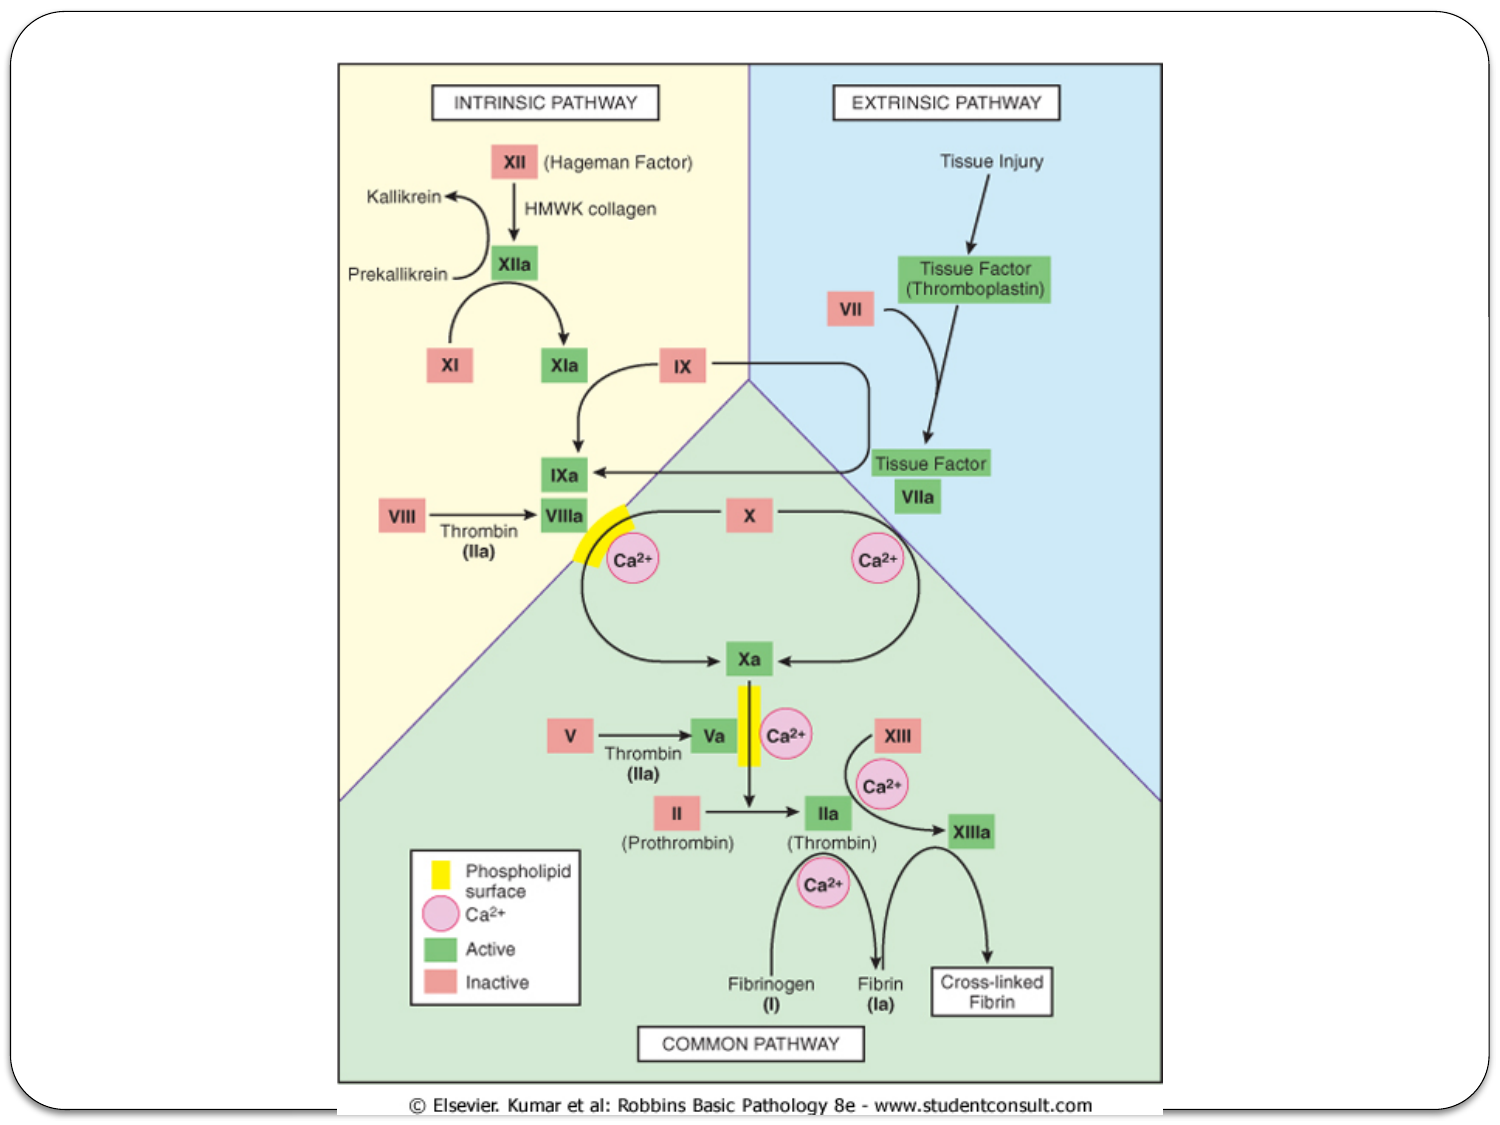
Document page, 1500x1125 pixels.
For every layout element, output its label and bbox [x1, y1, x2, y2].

picture [337, 62, 1163, 1115]
